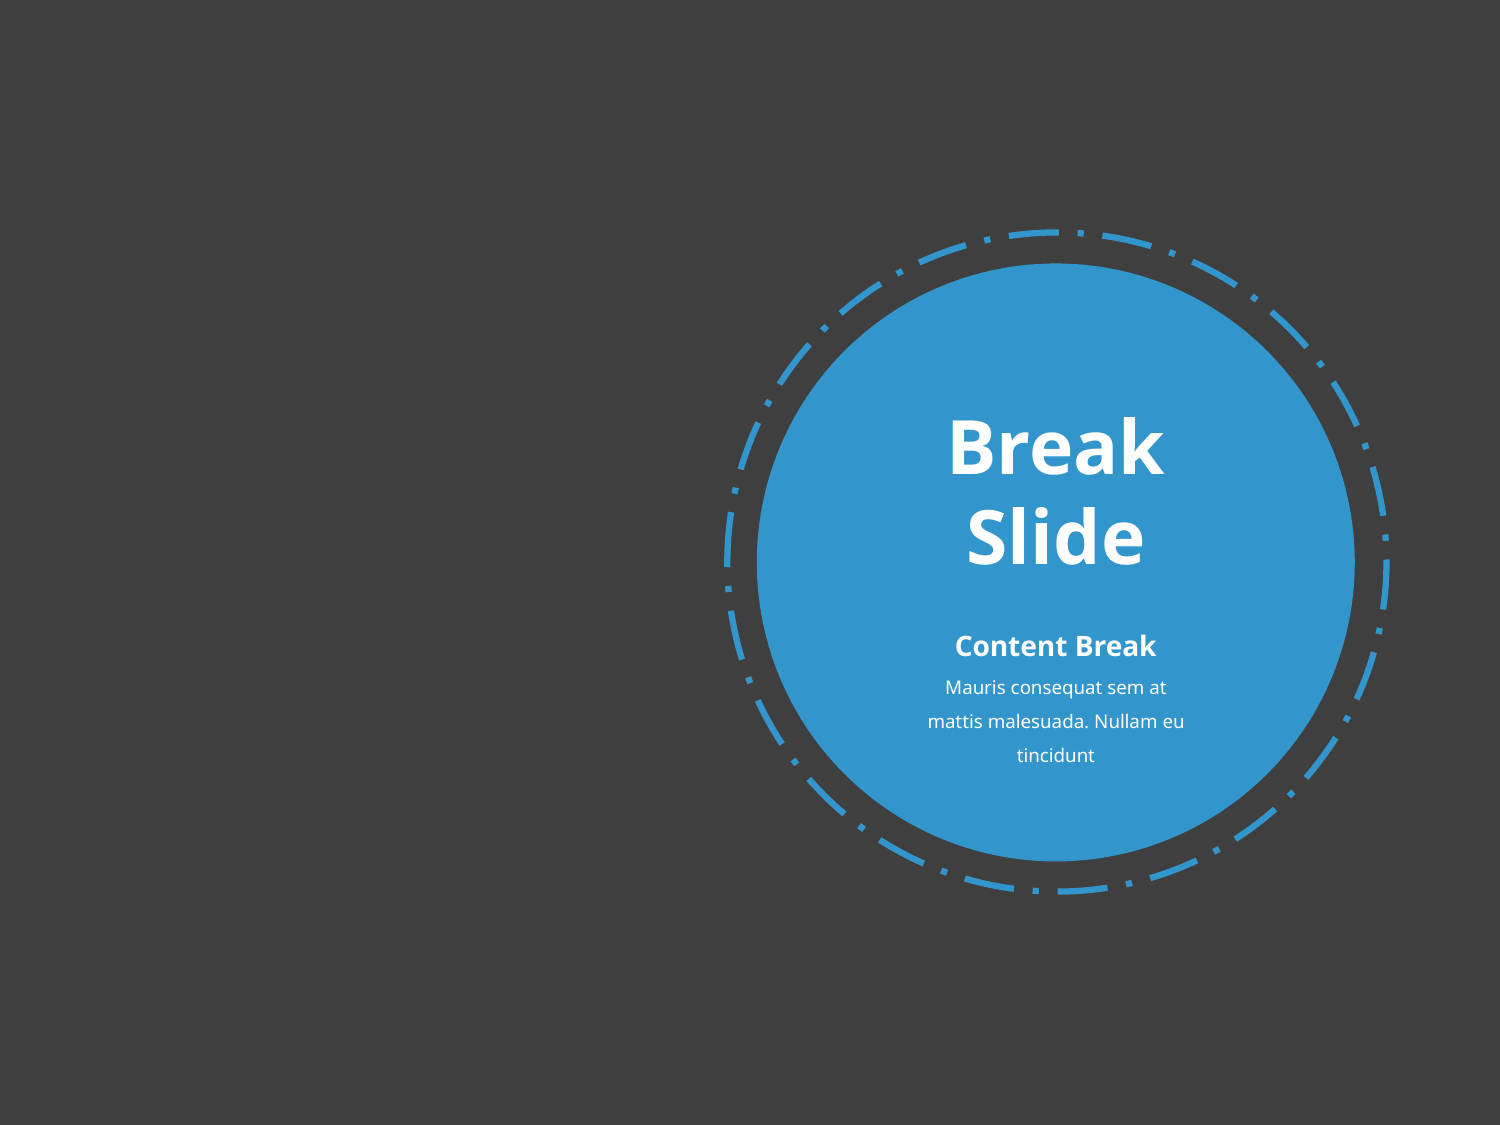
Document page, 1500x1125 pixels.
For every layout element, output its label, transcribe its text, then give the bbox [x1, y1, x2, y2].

text_box [1056, 231, 1388, 893]
text_box Mauris consequat sem at mattis malesuada. Nullam eu tincidunt [1056, 669, 1206, 774]
text_box Break Slide [1056, 391, 1206, 587]
text_box Content Break [1056, 620, 1206, 669]
picture [0, 0, 1056, 1125]
